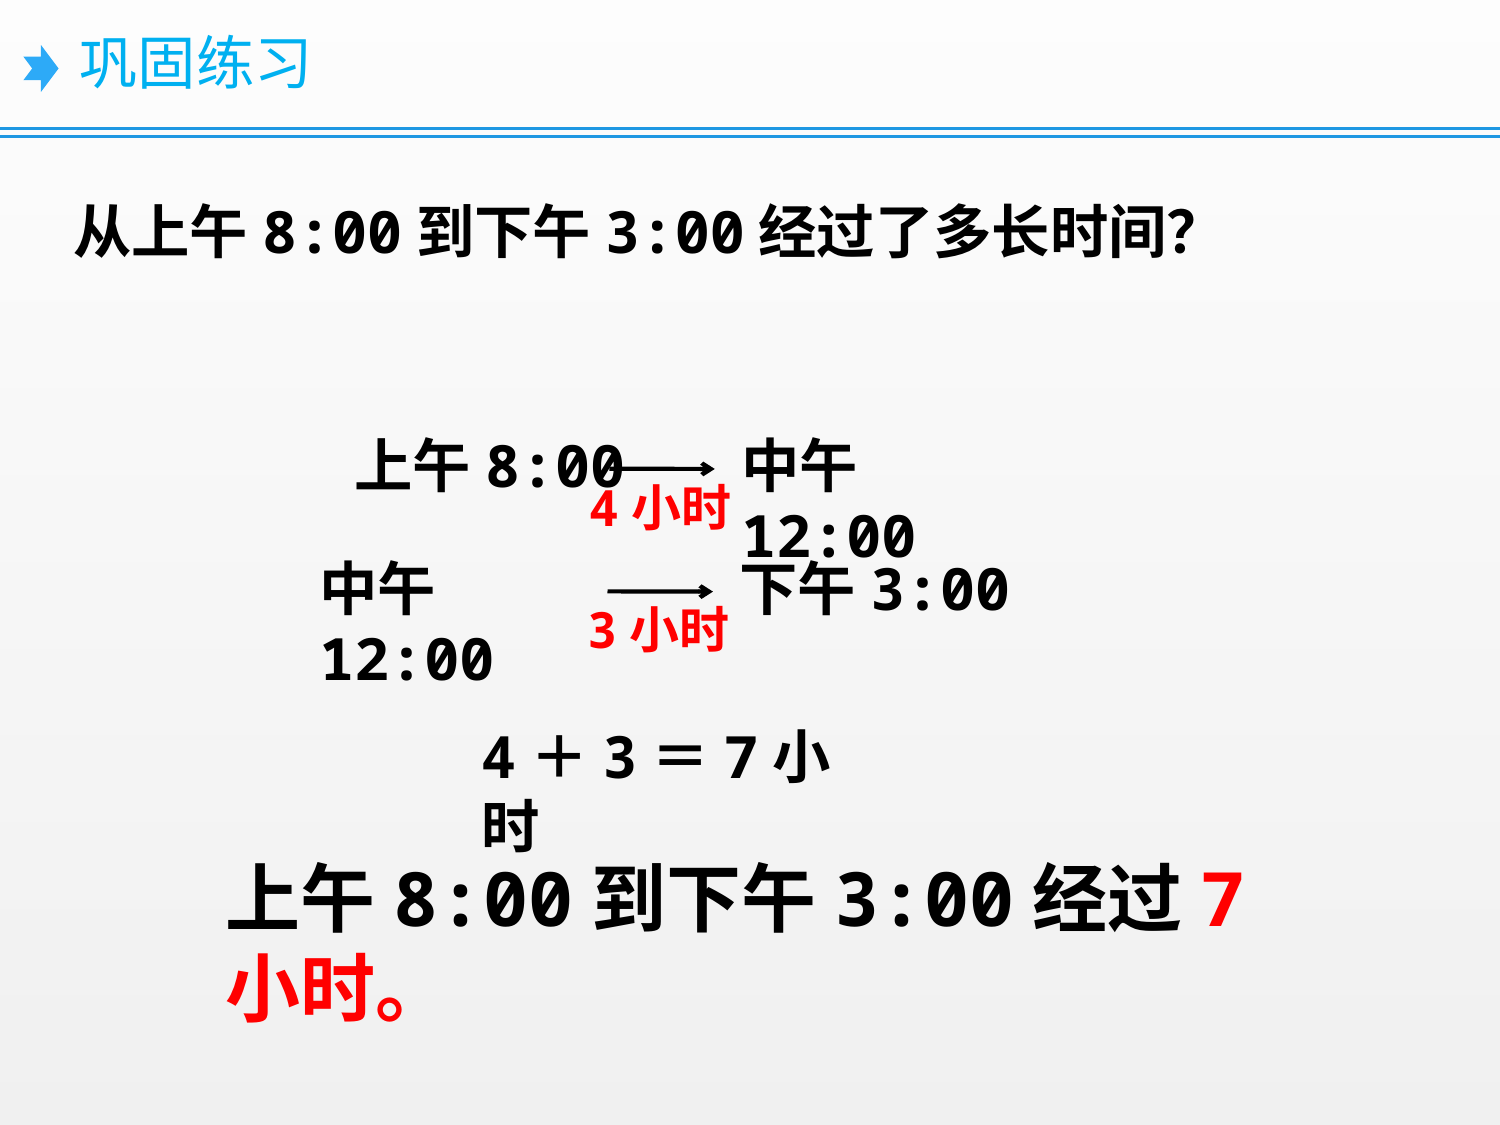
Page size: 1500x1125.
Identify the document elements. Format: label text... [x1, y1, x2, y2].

text_box 4＋3＝7小时 [466, 712, 890, 868]
text_box 中午12:00 [726, 421, 1043, 577]
text_box 3小时 [572, 591, 760, 667]
text_box 下午3:00 [724, 544, 1042, 630]
text_box 从上午8:00到下午3:00经过了多长时间？ [58, 187, 1500, 273]
text_box 上午8:00 [339, 421, 645, 507]
text_box 上午8:00到下午3:00经过7小时。 [210, 843, 1301, 1039]
text_box 4小时 [574, 468, 762, 544]
text_box 中午12:00 [304, 544, 610, 700]
